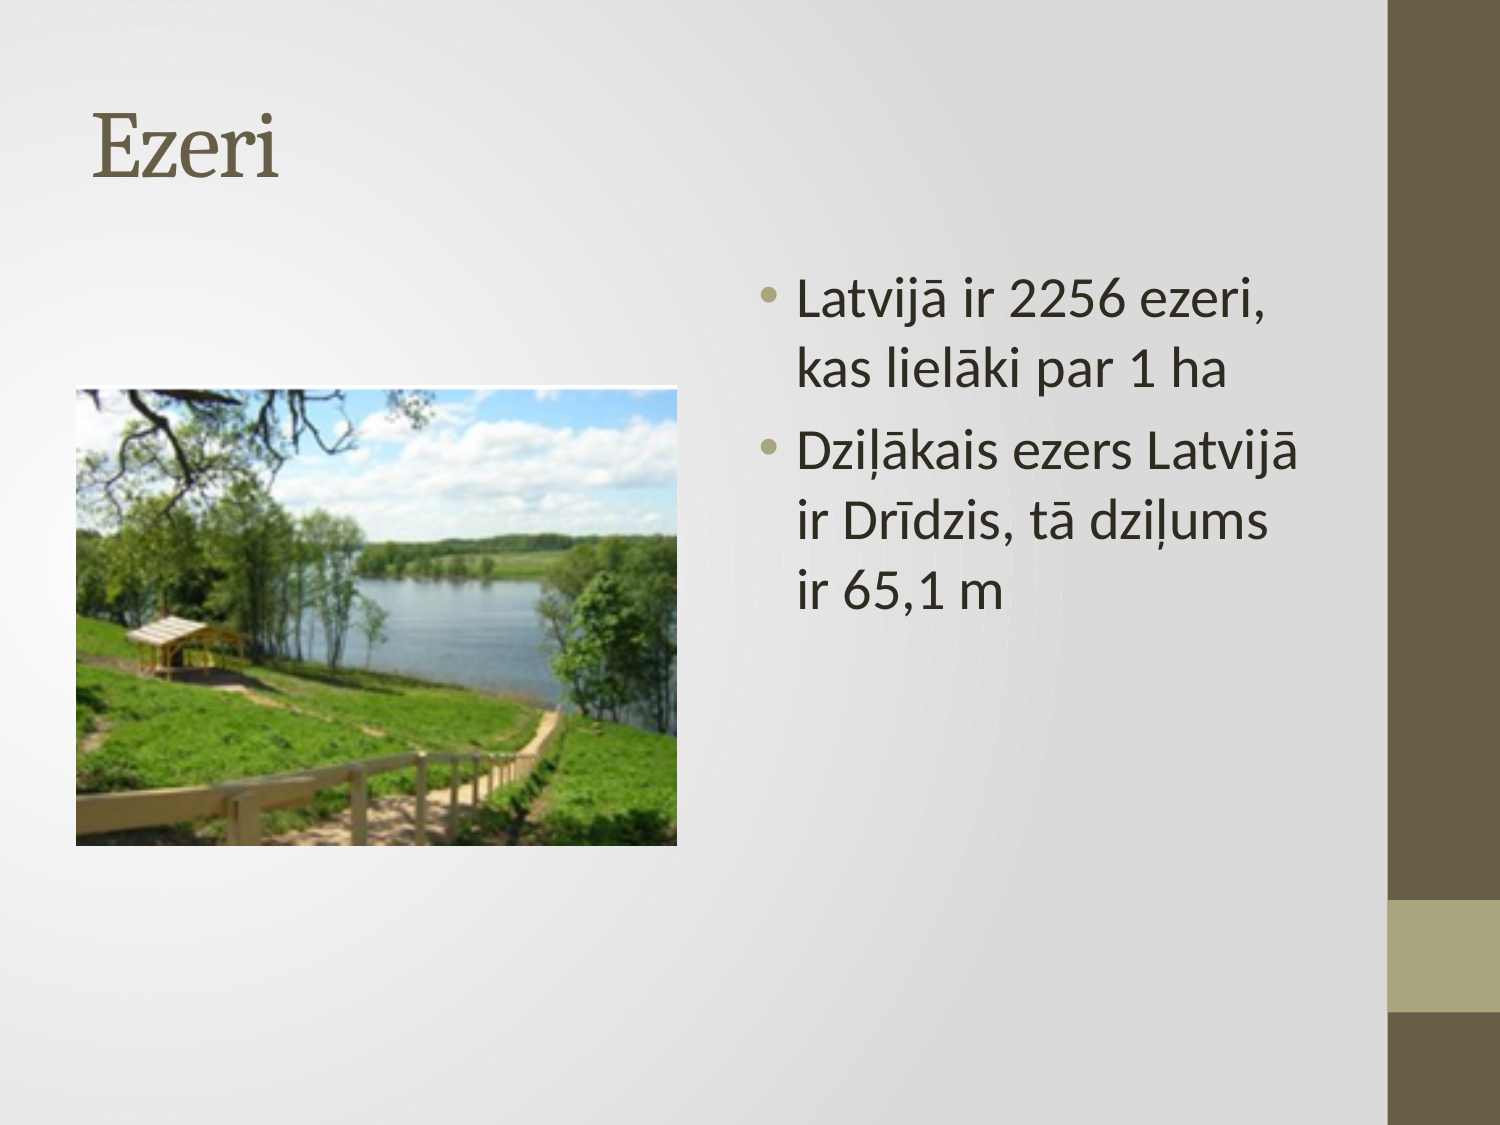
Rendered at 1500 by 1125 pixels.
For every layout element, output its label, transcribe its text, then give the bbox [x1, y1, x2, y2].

title Ezeri [75, 45, 1325, 233]
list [76, 384, 677, 847]
list Latvijā ir 2256 ezeri, kas lielāki par 1 ha Dziļākais ezers Latvijā ir Drīdzis, tā dziļums ir 65,1 m [725, 251, 1325, 1005]
